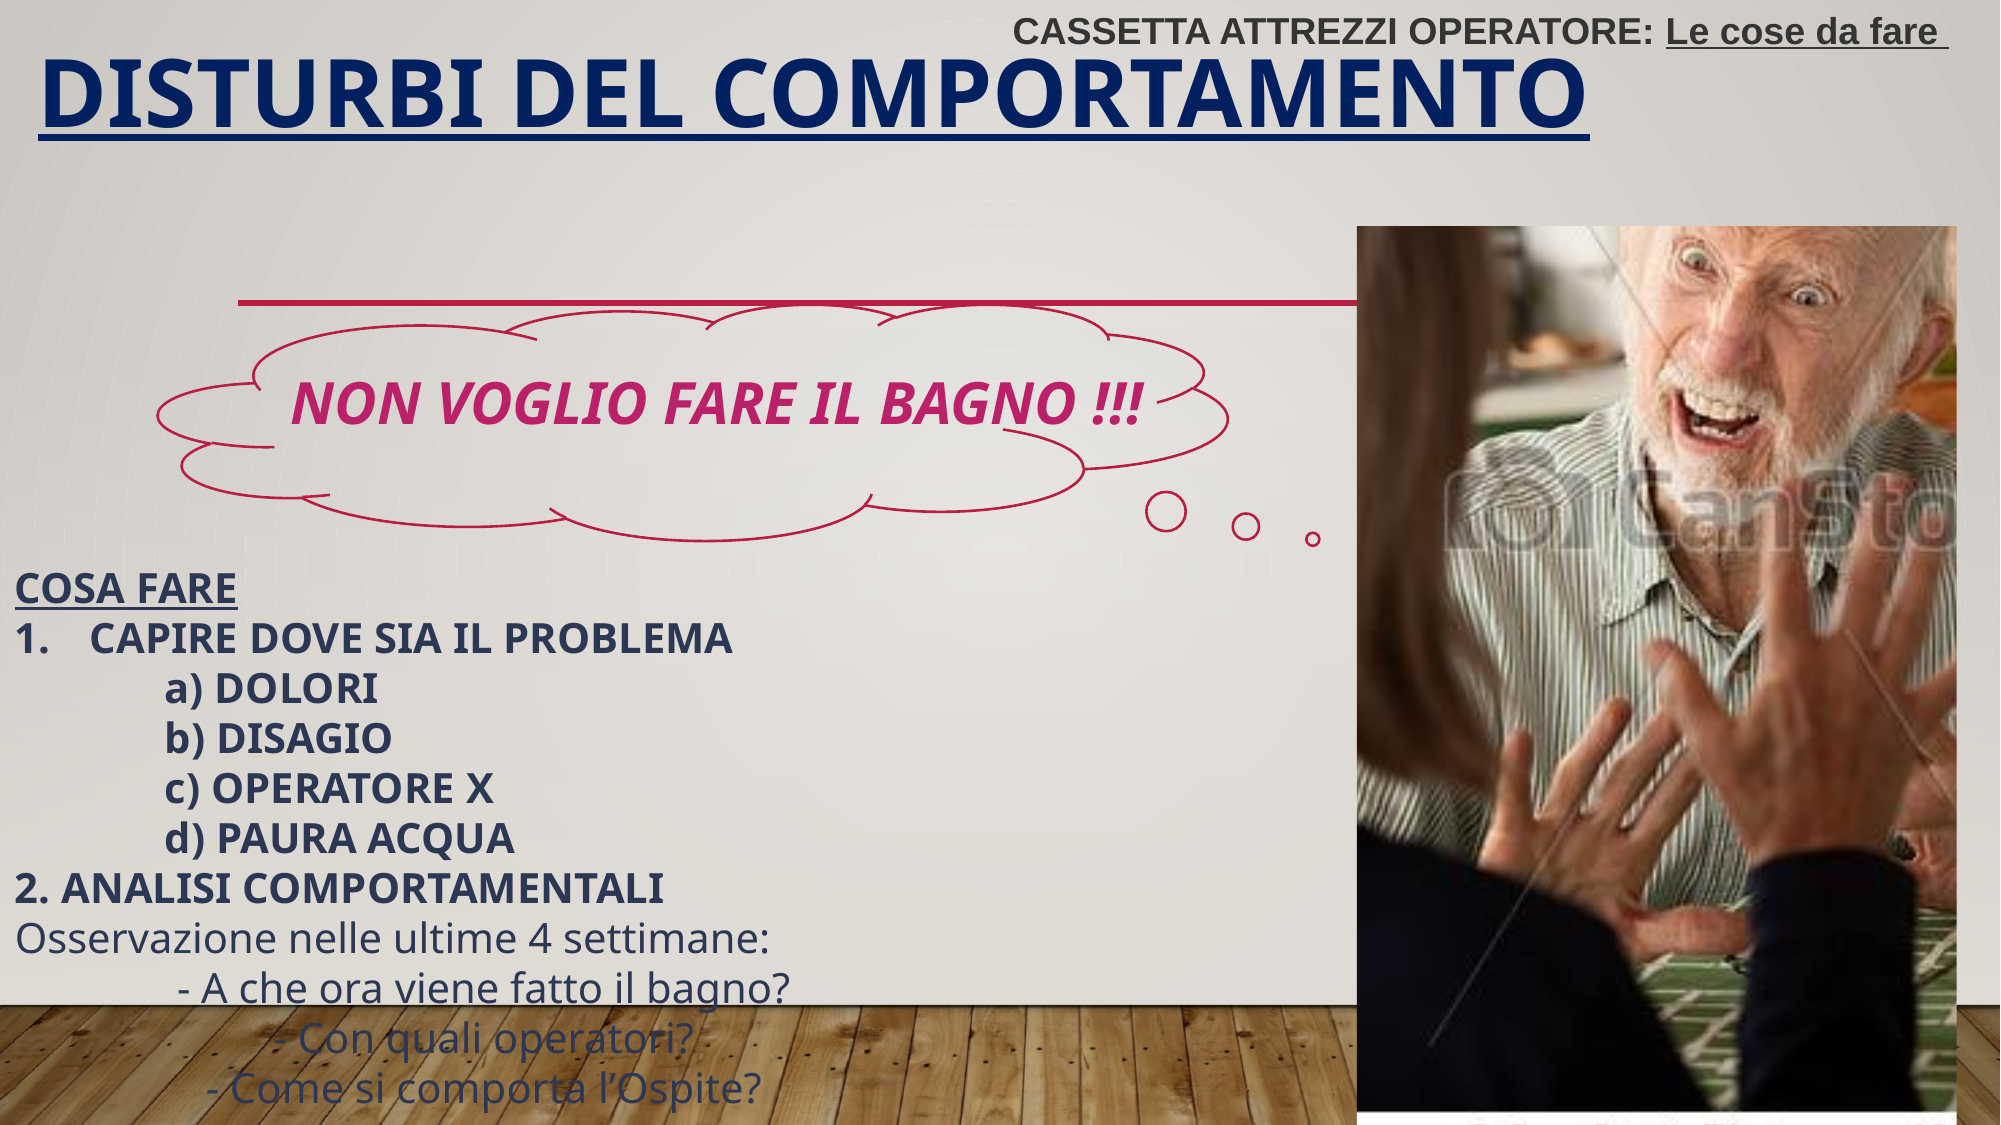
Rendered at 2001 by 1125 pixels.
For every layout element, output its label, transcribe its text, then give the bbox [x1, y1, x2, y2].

text_box COSA FARE CAPIRE DOVE SIA IL PROBLEMA a) DOLORI b) DISAGIO c) OPERATORE X d) PAURA ACQUA 2. ANALISI COMPORTAMENTALI Osservazione nelle ultime 4 settimane: - A che ora viene fatto il bagno? - Con quali operatori? - Come si comporta l’Ospite? [0, 554, 968, 1120]
text_box [156, 303, 1230, 543]
text_box CASSETTA ATTREZZI OPERATORE: Le cose da fare [997, 0, 1979, 60]
picture [0, 226, 2000, 1125]
text_box NON VOGLIO FARE IL BAGNO !!! [230, 358, 1356, 552]
title Disturbi del comportamento [22, 38, 1731, 226]
text_box [1305, 531, 1321, 548]
text_box [1231, 512, 1261, 541]
